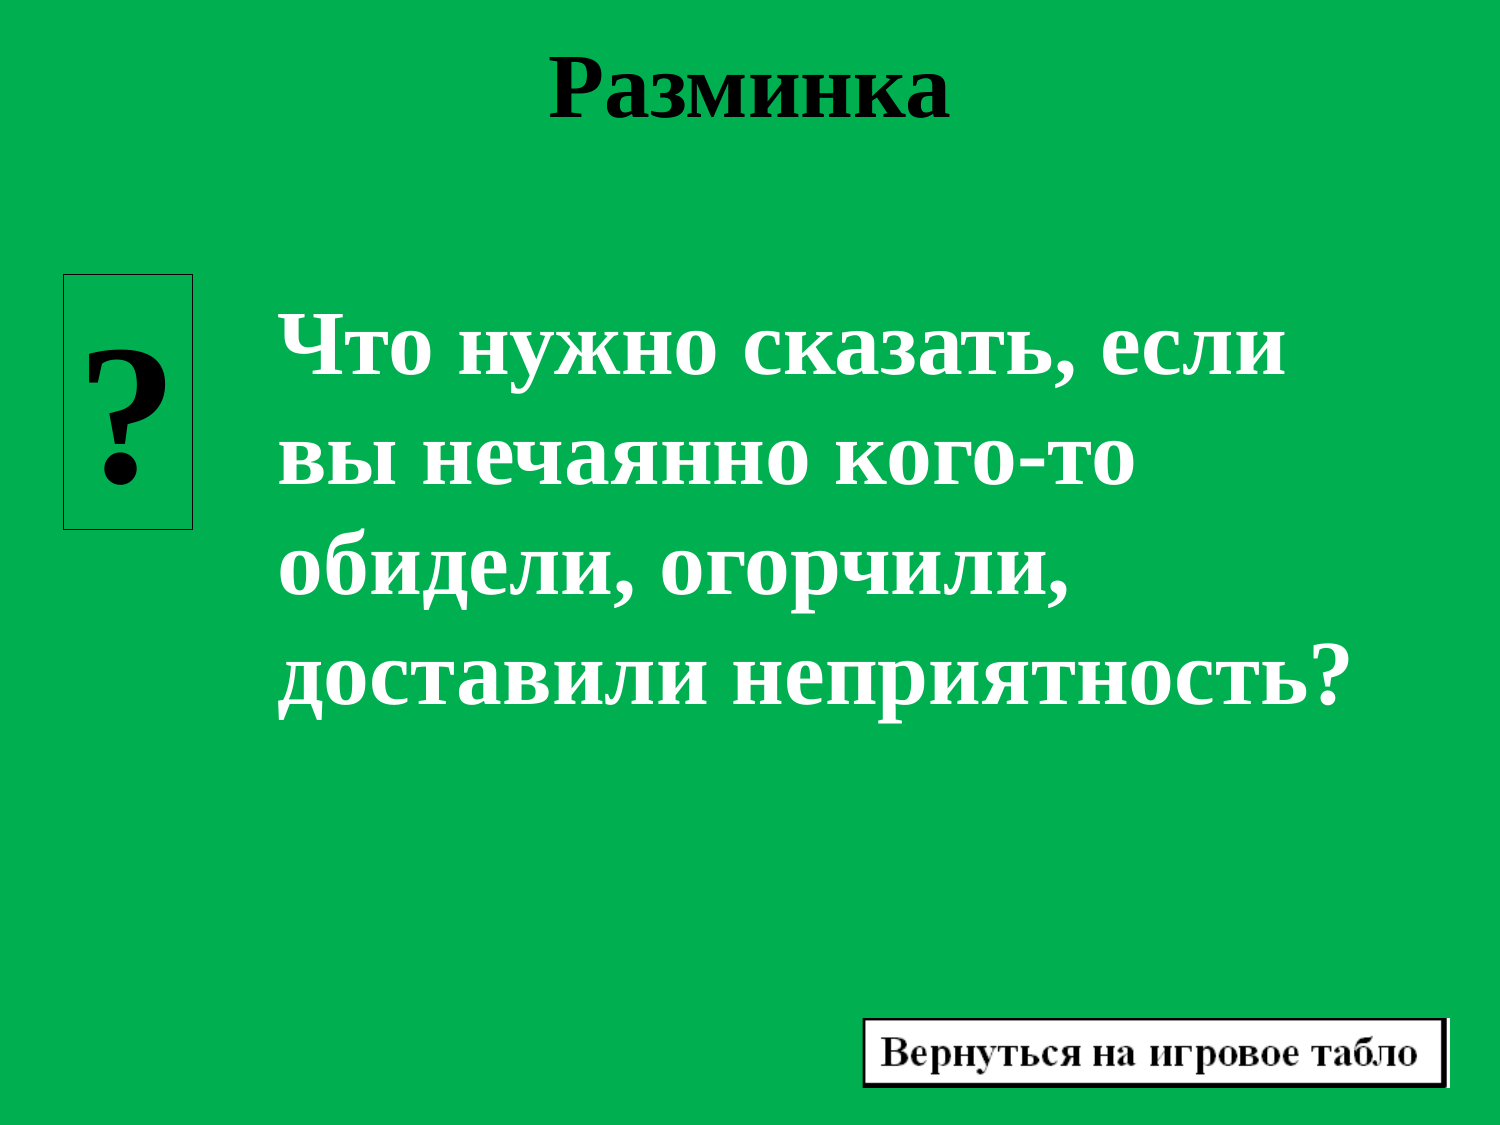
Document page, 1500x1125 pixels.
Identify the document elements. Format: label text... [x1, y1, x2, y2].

text_box ? [63, 274, 193, 530]
list Что нужно сказать, если вы нечаянно кого-то обидели, огорчили, доставили неприятность? [262, 275, 1425, 918]
title Разминка [75, 0, 1425, 163]
picture [862, 1018, 1451, 1088]
